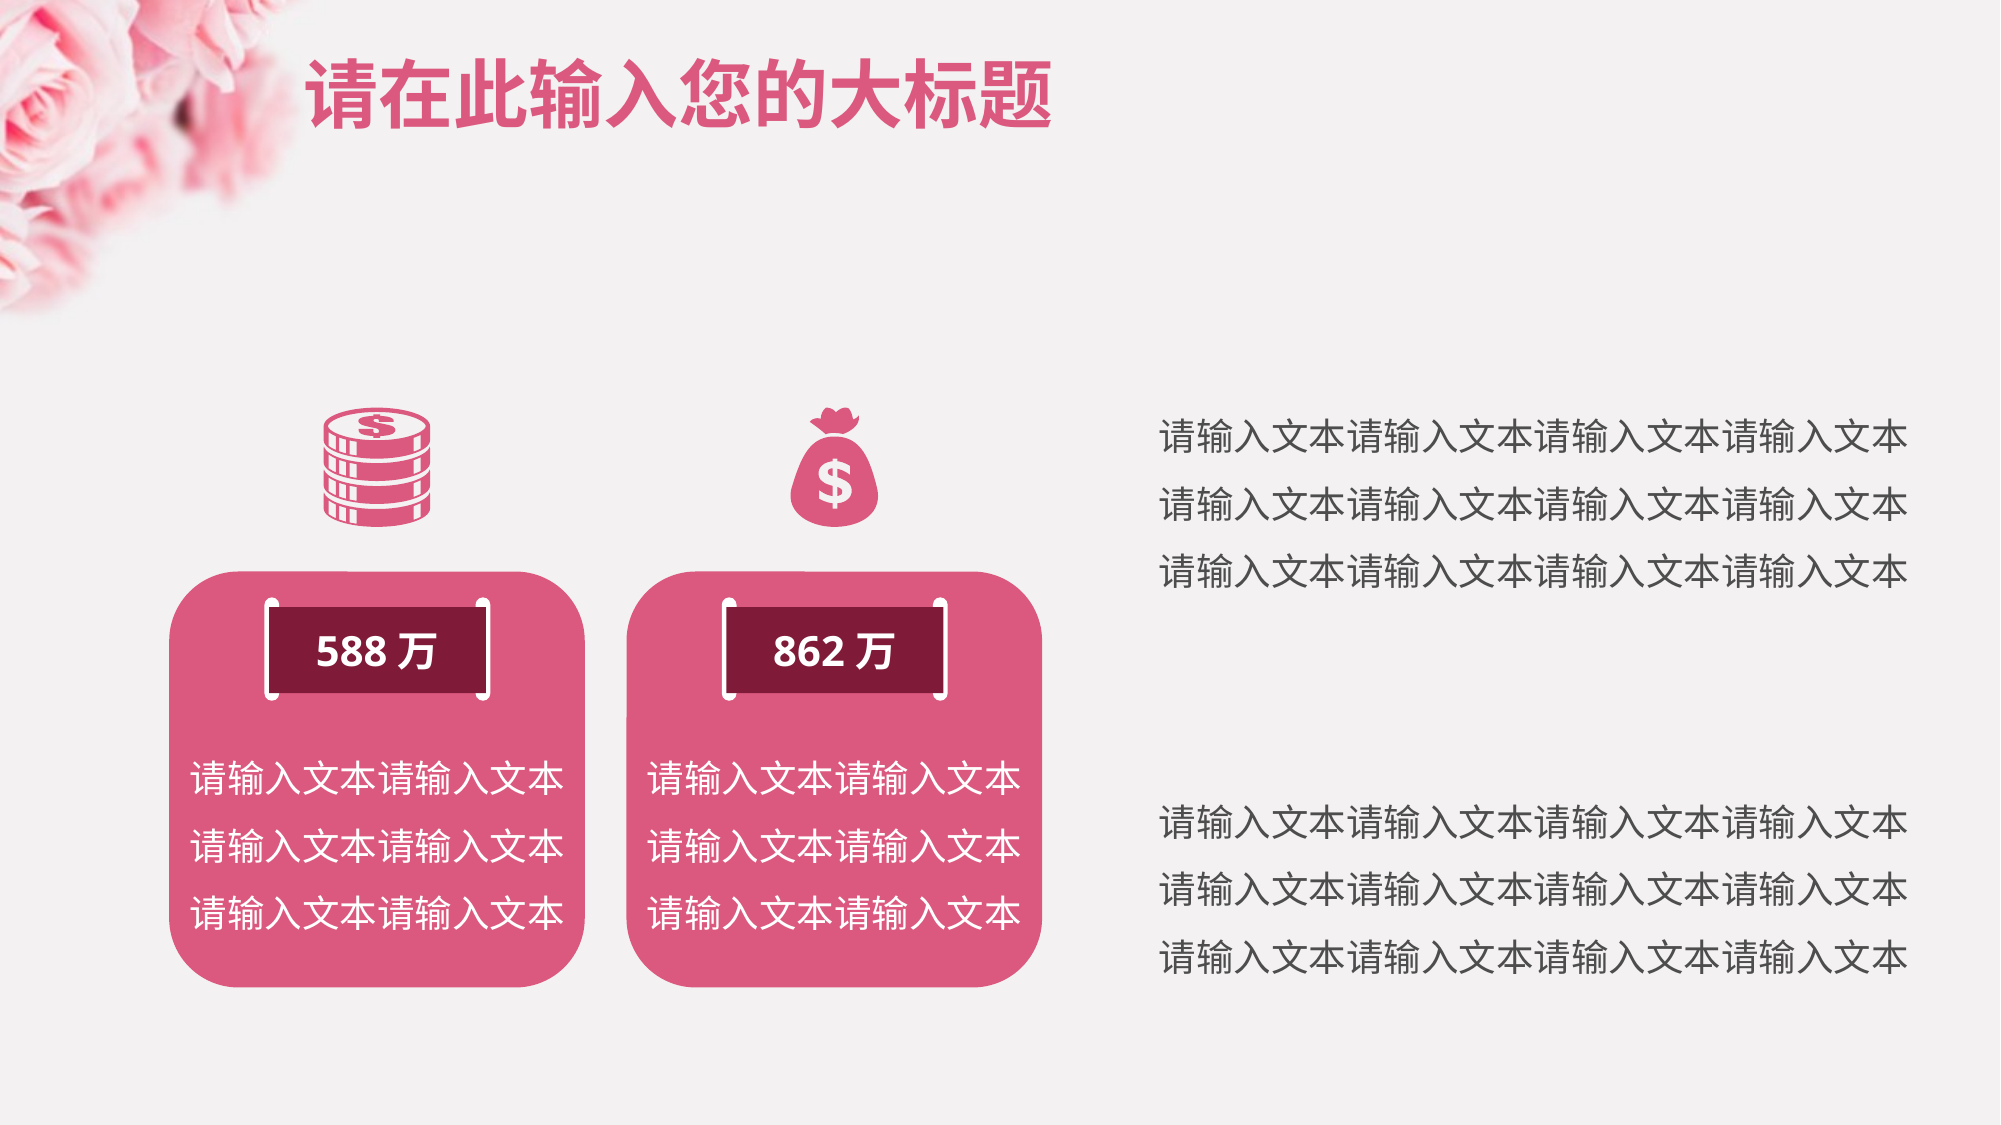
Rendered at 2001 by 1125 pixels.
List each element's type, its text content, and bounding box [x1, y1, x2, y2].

text_box [323, 469, 431, 504]
picture [0, 0, 2000, 1125]
text_box 请输入文本请输入文本请输入文本请输入文本请输入文本请输入文本 [168, 713, 586, 954]
text_box [179, 954, 575, 988]
text_box [721, 597, 737, 701]
text_box [323, 492, 431, 527]
text_box [790, 436, 879, 527]
text_box [626, 571, 1043, 713]
text_box [264, 597, 280, 701]
text_box [932, 597, 948, 701]
title 请在此输入您的大标题 [288, 16, 1876, 182]
text_box [636, 954, 1033, 988]
text_box 862万 [726, 607, 944, 694]
text_box 588万 [269, 607, 486, 694]
text_box [323, 407, 431, 482]
text_box 请输入文本请输入文本请输入文本请输入文本请输入文本请输入文本请输入文本请输入文本请输入文本请输入文本请输入文本请输入文本 [1143, 748, 1960, 1007]
text_box [169, 571, 585, 713]
text_box [475, 597, 491, 701]
text_box 请输入文本请输入文本请输入文本请输入文本请输入文本请输入文本 [625, 713, 1043, 954]
text_box [809, 407, 859, 435]
text_box 请输入文本请输入文本请输入文本请输入文本请输入文本请输入文本请输入文本请输入文本请输入文本请输入文本请输入文本请输入文本 [1143, 362, 1960, 622]
